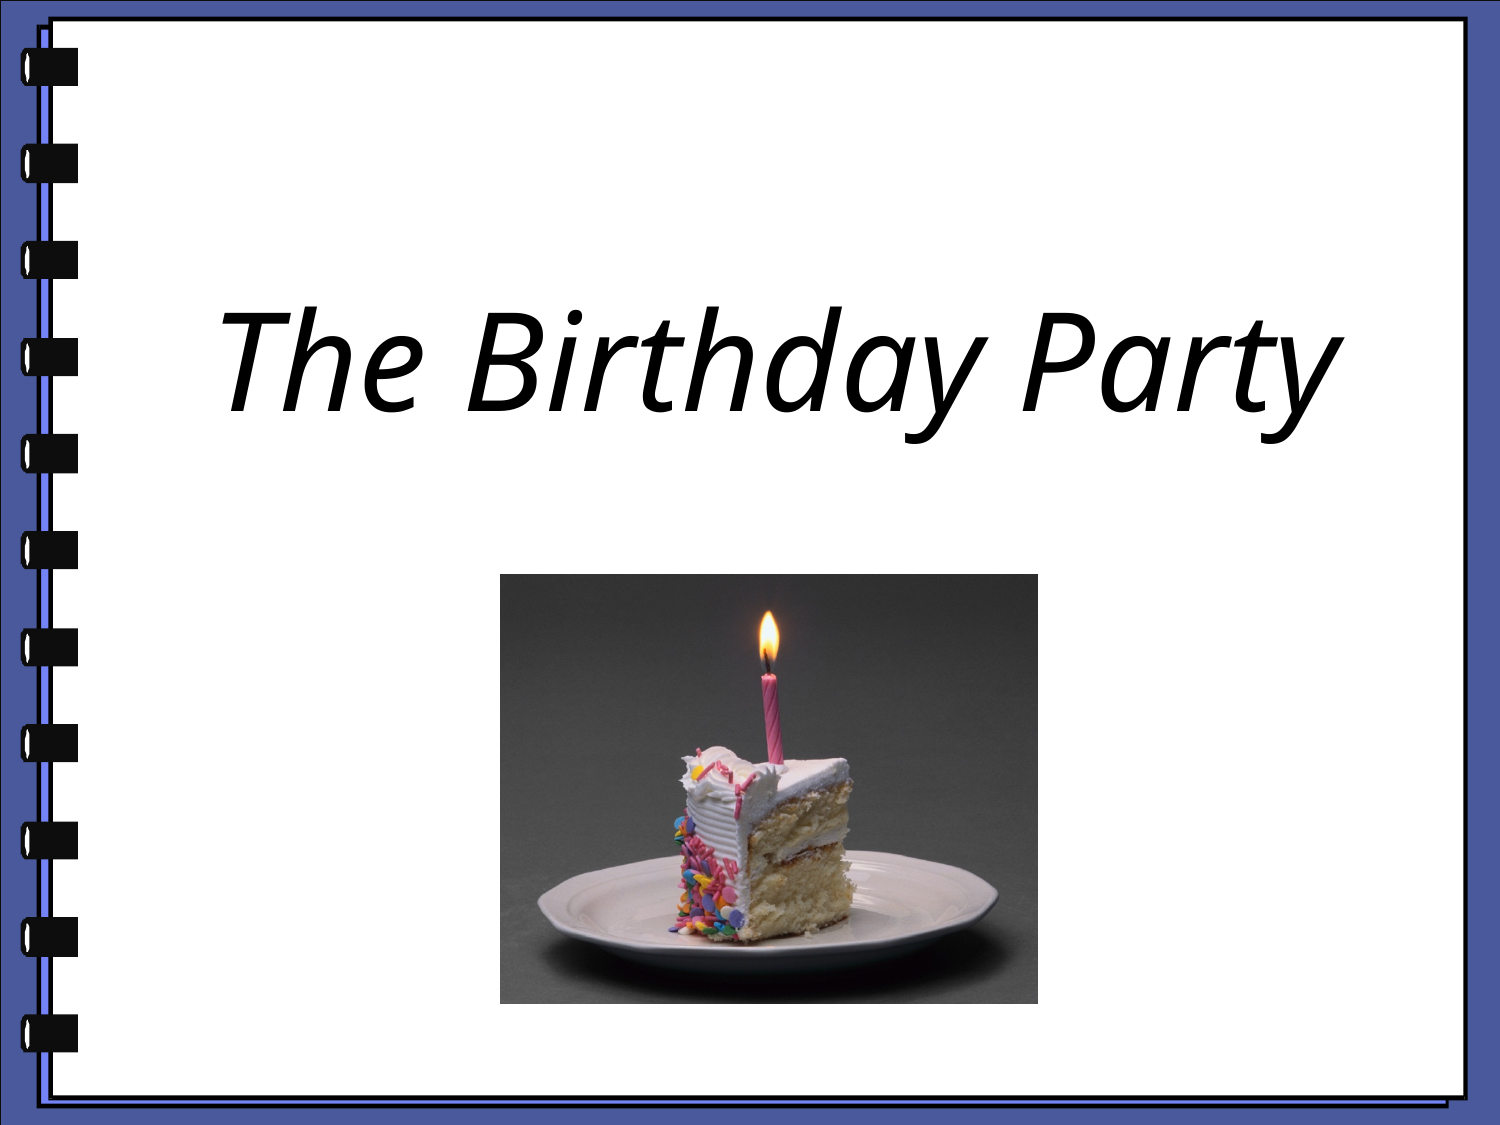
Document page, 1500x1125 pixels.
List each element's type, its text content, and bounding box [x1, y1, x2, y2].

picture [499, 574, 1038, 1005]
title The Birthday Party [137, 149, 1413, 563]
